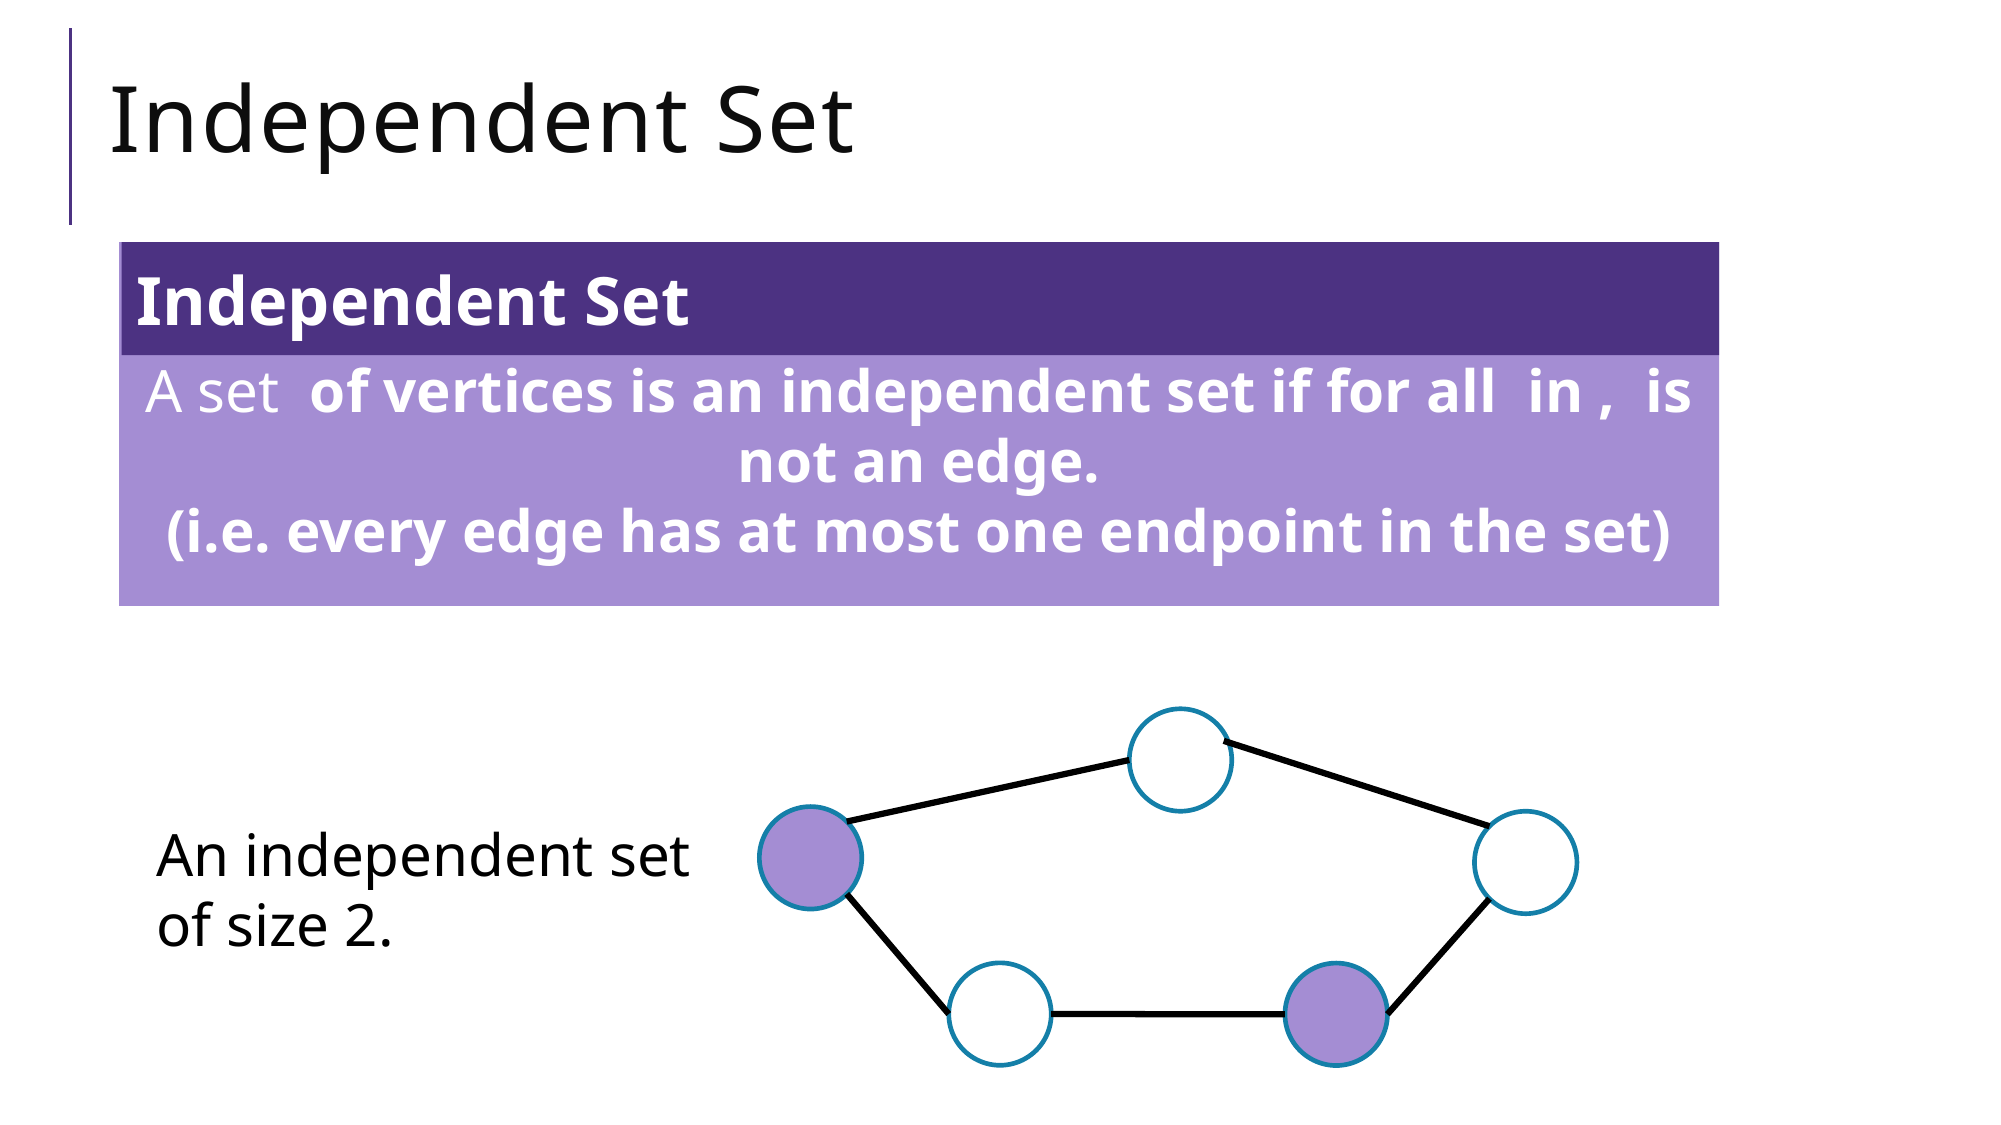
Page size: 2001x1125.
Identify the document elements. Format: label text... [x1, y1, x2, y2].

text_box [1387, 898, 1490, 1015]
text_box [1473, 809, 1579, 915]
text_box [1223, 740, 1490, 827]
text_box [846, 759, 1130, 822]
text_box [118, 241, 1720, 607]
text_box [758, 805, 864, 911]
text_box [1283, 961, 1388, 1067]
text_box [948, 961, 1053, 1067]
title Independent Set [94, 43, 1930, 210]
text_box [846, 893, 949, 1015]
text_box An independent set of size 2. [141, 811, 709, 966]
text_box [1128, 707, 1227, 813]
